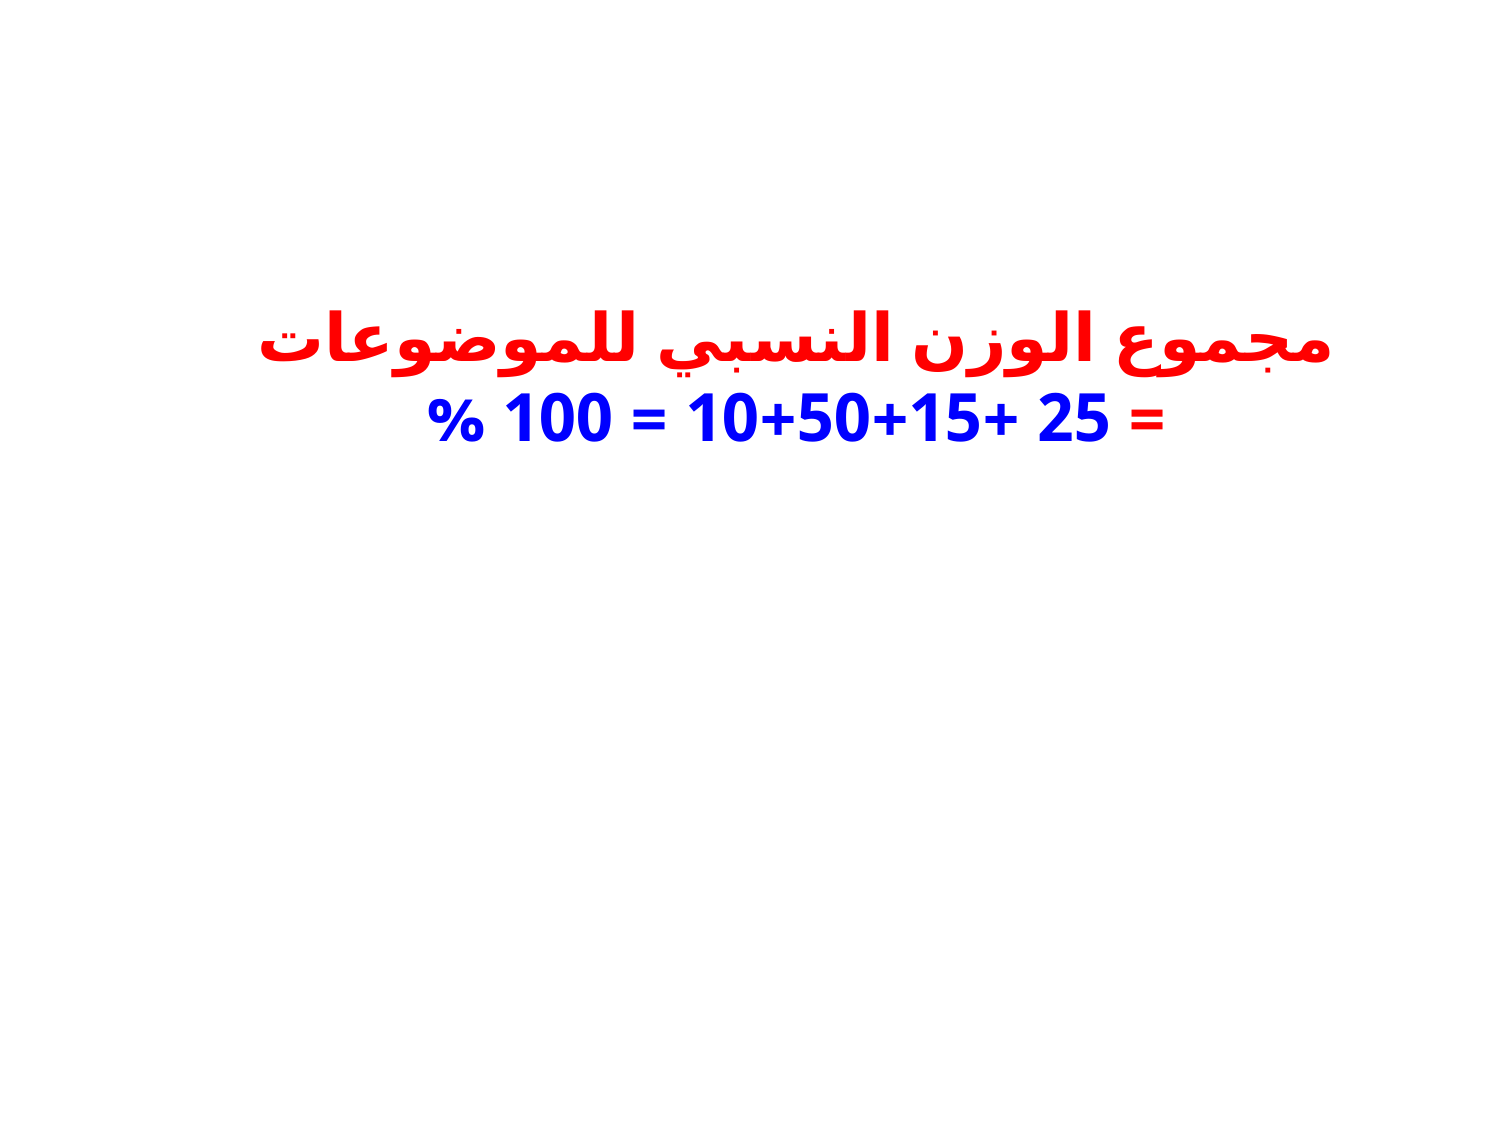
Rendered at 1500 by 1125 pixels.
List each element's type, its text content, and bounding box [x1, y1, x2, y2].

text_box مجموع الوزن النسبي للموضوعات = 25 +15+50+10 = 100 % [224, 287, 1368, 463]
